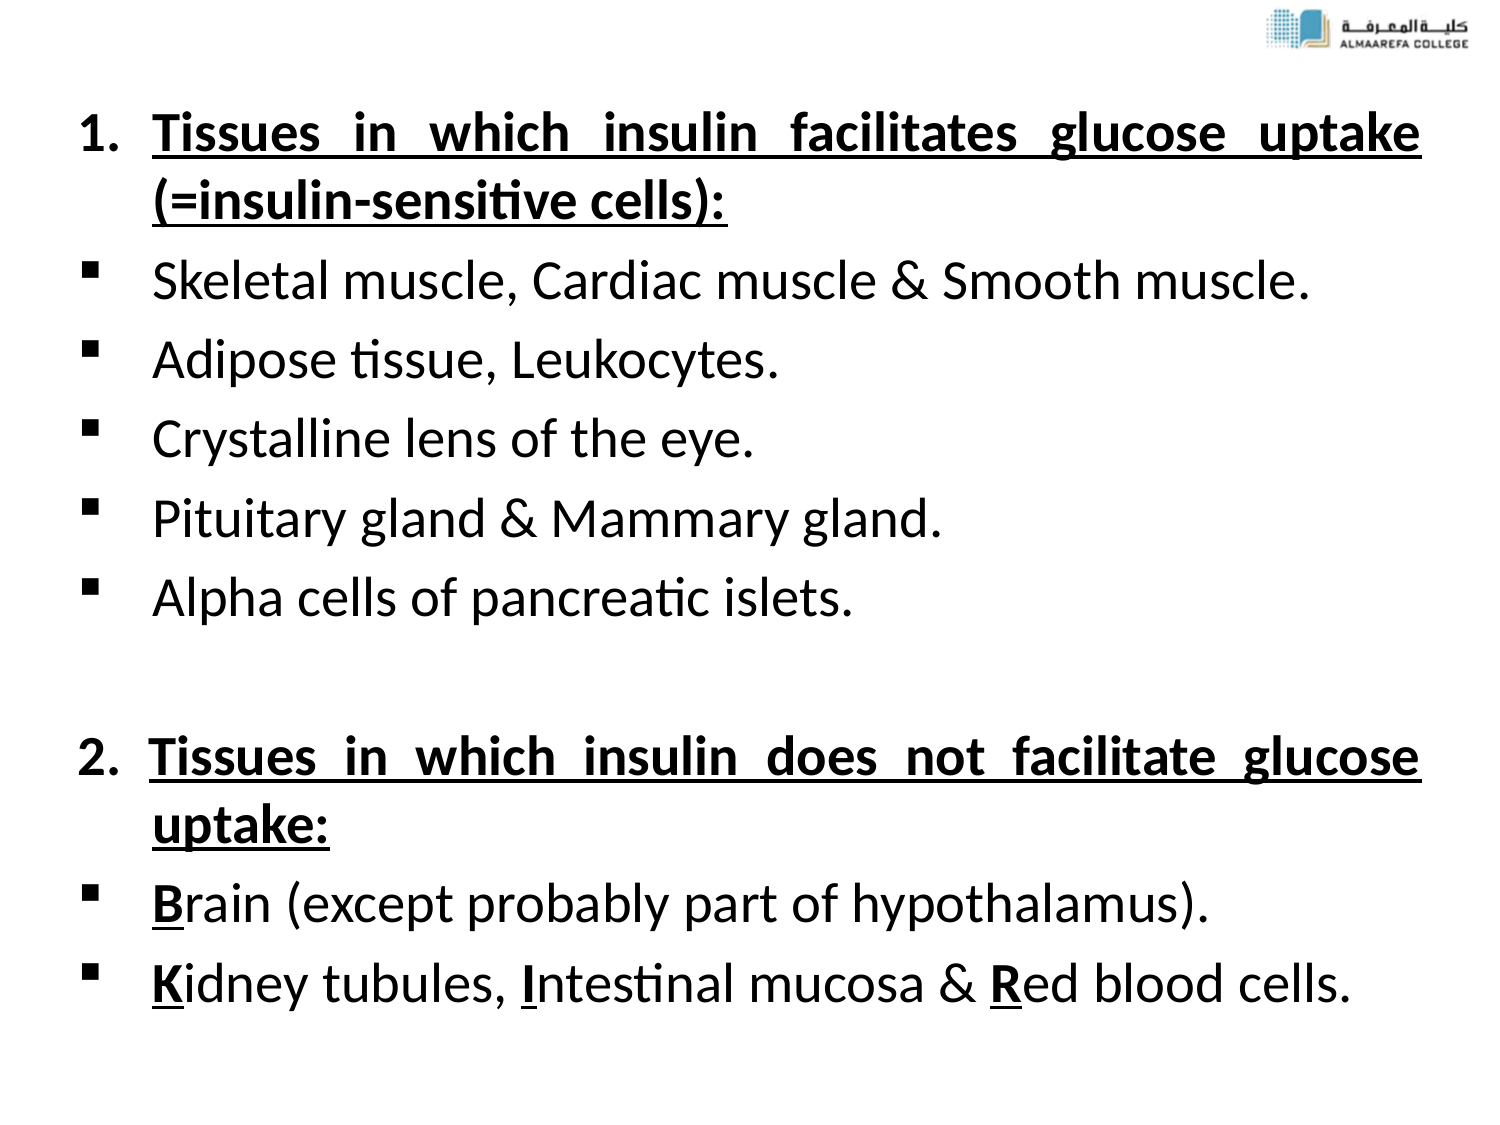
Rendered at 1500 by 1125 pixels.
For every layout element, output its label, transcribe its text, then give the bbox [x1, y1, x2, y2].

picture [1262, 0, 1473, 65]
list Tissues in which insulin facilitates glucose uptake (=insulin-sensitive cells): Skeletal muscle, Cardiac muscle & Smooth muscle. Adipose tissue, Leukocytes. Crystalline lens of the eye. Pituitary gland & Mammary gland. Alpha cells of pancreatic islets. 2. Tissues in which insulin does not facilitate glucose uptake: Brain (except probably part of hypothalamus). Kidney tubules, Intestinal mucosa & Red blood cells. [62, 87, 1438, 1025]
